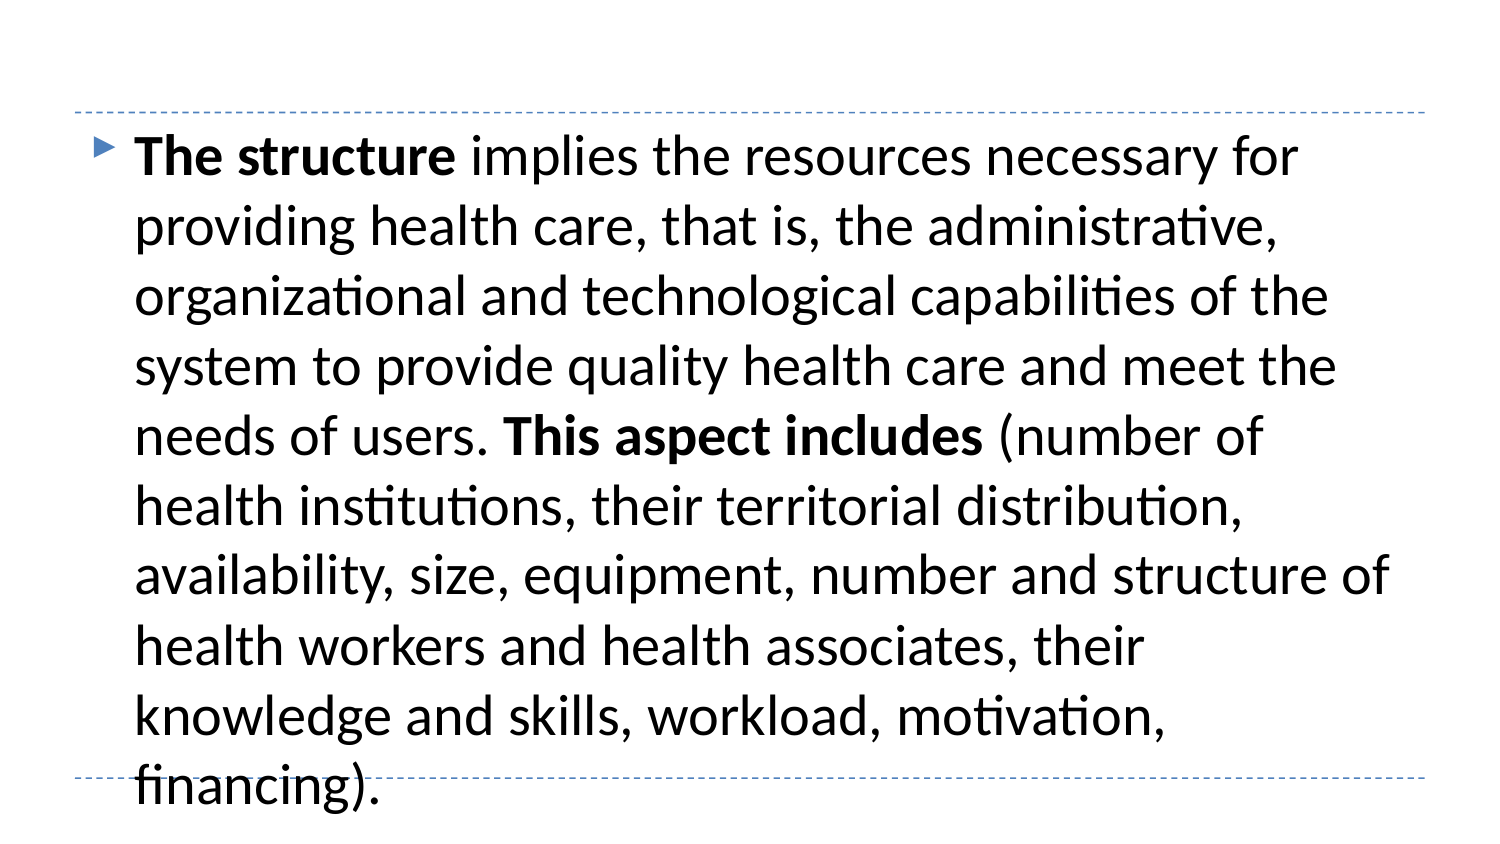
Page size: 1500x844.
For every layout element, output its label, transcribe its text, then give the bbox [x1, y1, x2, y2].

list The structure implies the resources necessary for providing health care, that is, the administrative, organizational and technological capabilities of the system to provide quality health care and meet the needs of users. This aspect includes (number of health institutions, their territorial distribution, availability, size, equipment, number and structure of health workers and health associates, their knowledge and skills, workload, motivation, financing). [74, 109, 1426, 823]
